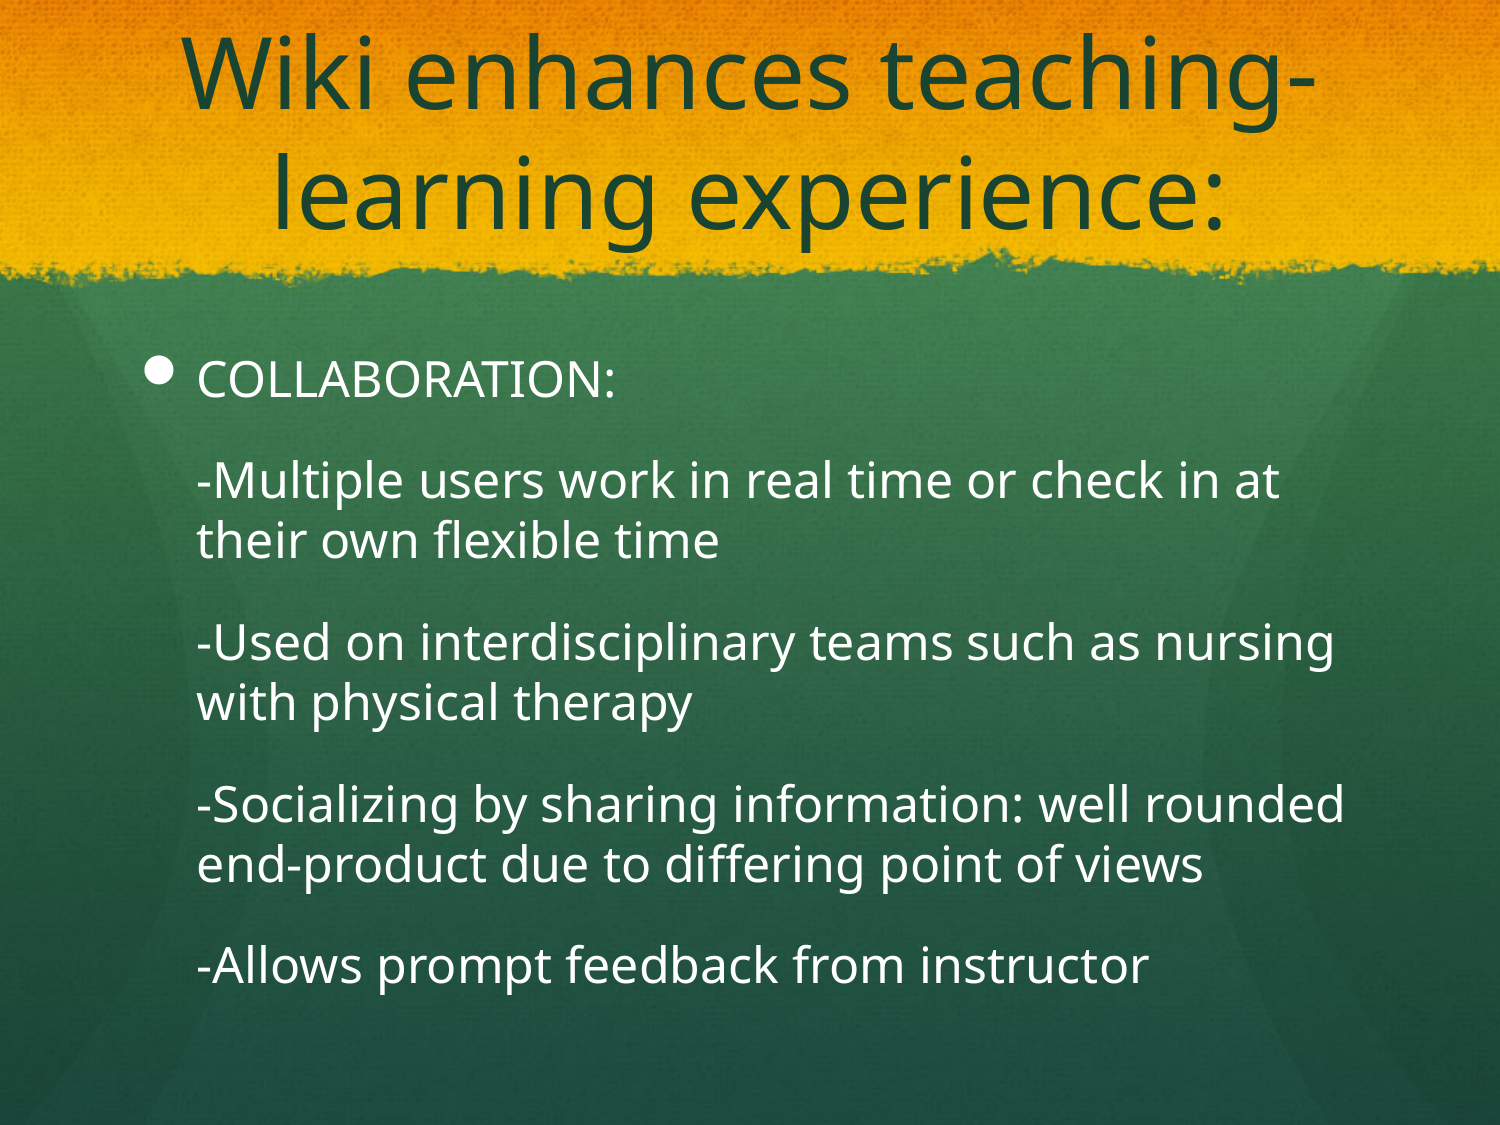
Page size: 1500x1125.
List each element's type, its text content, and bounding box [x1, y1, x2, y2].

list COLLABORATION: -Multiple users work in real time or check in at their own flexible time -Used on interdisciplinary teams such as nursing with physical therapy -Socializing by sharing information: well rounded end-product due to differing point of views -Allows prompt feedback from instructor [125, 339, 1375, 1026]
title Wiki enhances teaching-learning experience: [125, 13, 1375, 246]
picture [0, 0, 1500, 1125]
